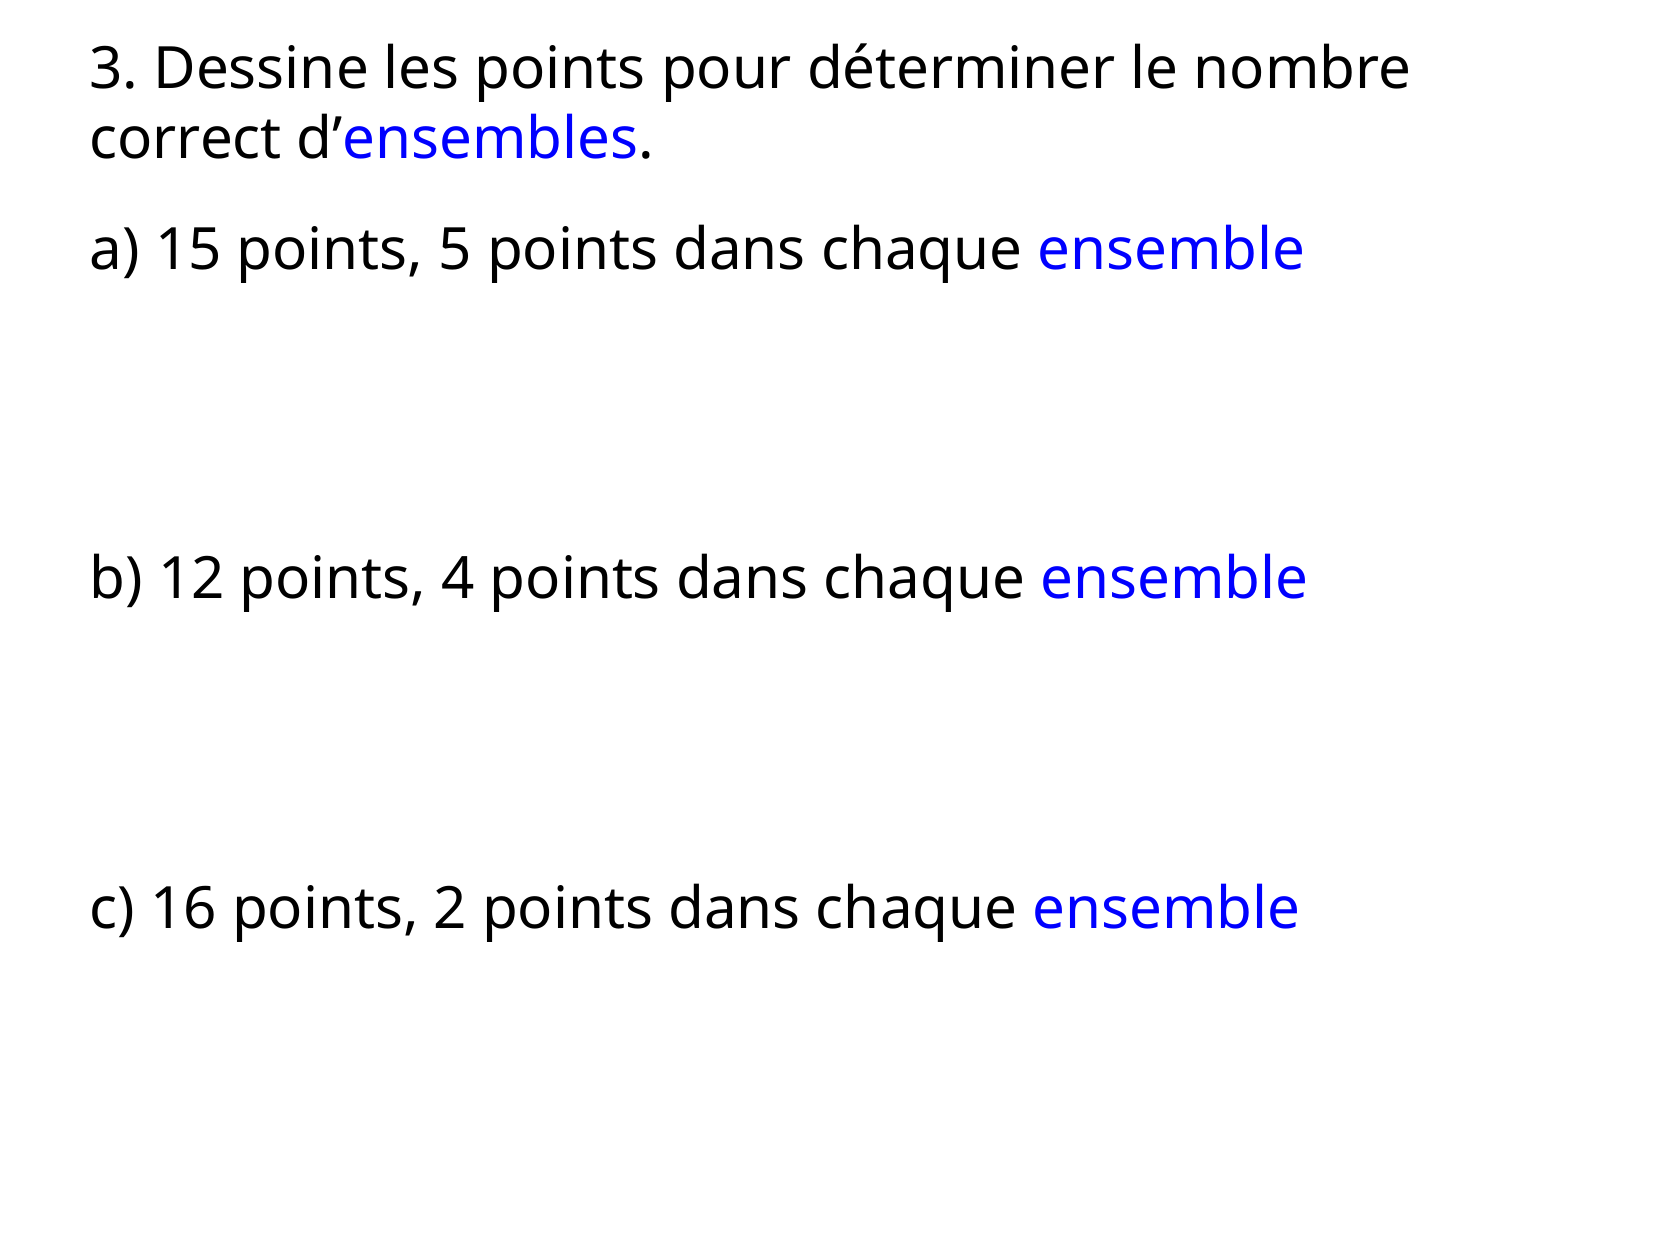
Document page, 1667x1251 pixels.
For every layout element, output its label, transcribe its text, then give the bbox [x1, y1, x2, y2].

text_box c) 16 points, 2 points dans chaque ensemble [75, 862, 1494, 948]
text_box 3. Dessine les points pour déterminer le nombre correct d’ensembles. [75, 23, 1611, 178]
text_box b) 12 points, 4 points dans chaque ensemble [75, 533, 1494, 619]
text_box a) 15 points, 5 points dans chaque ensemble [75, 204, 1494, 289]
